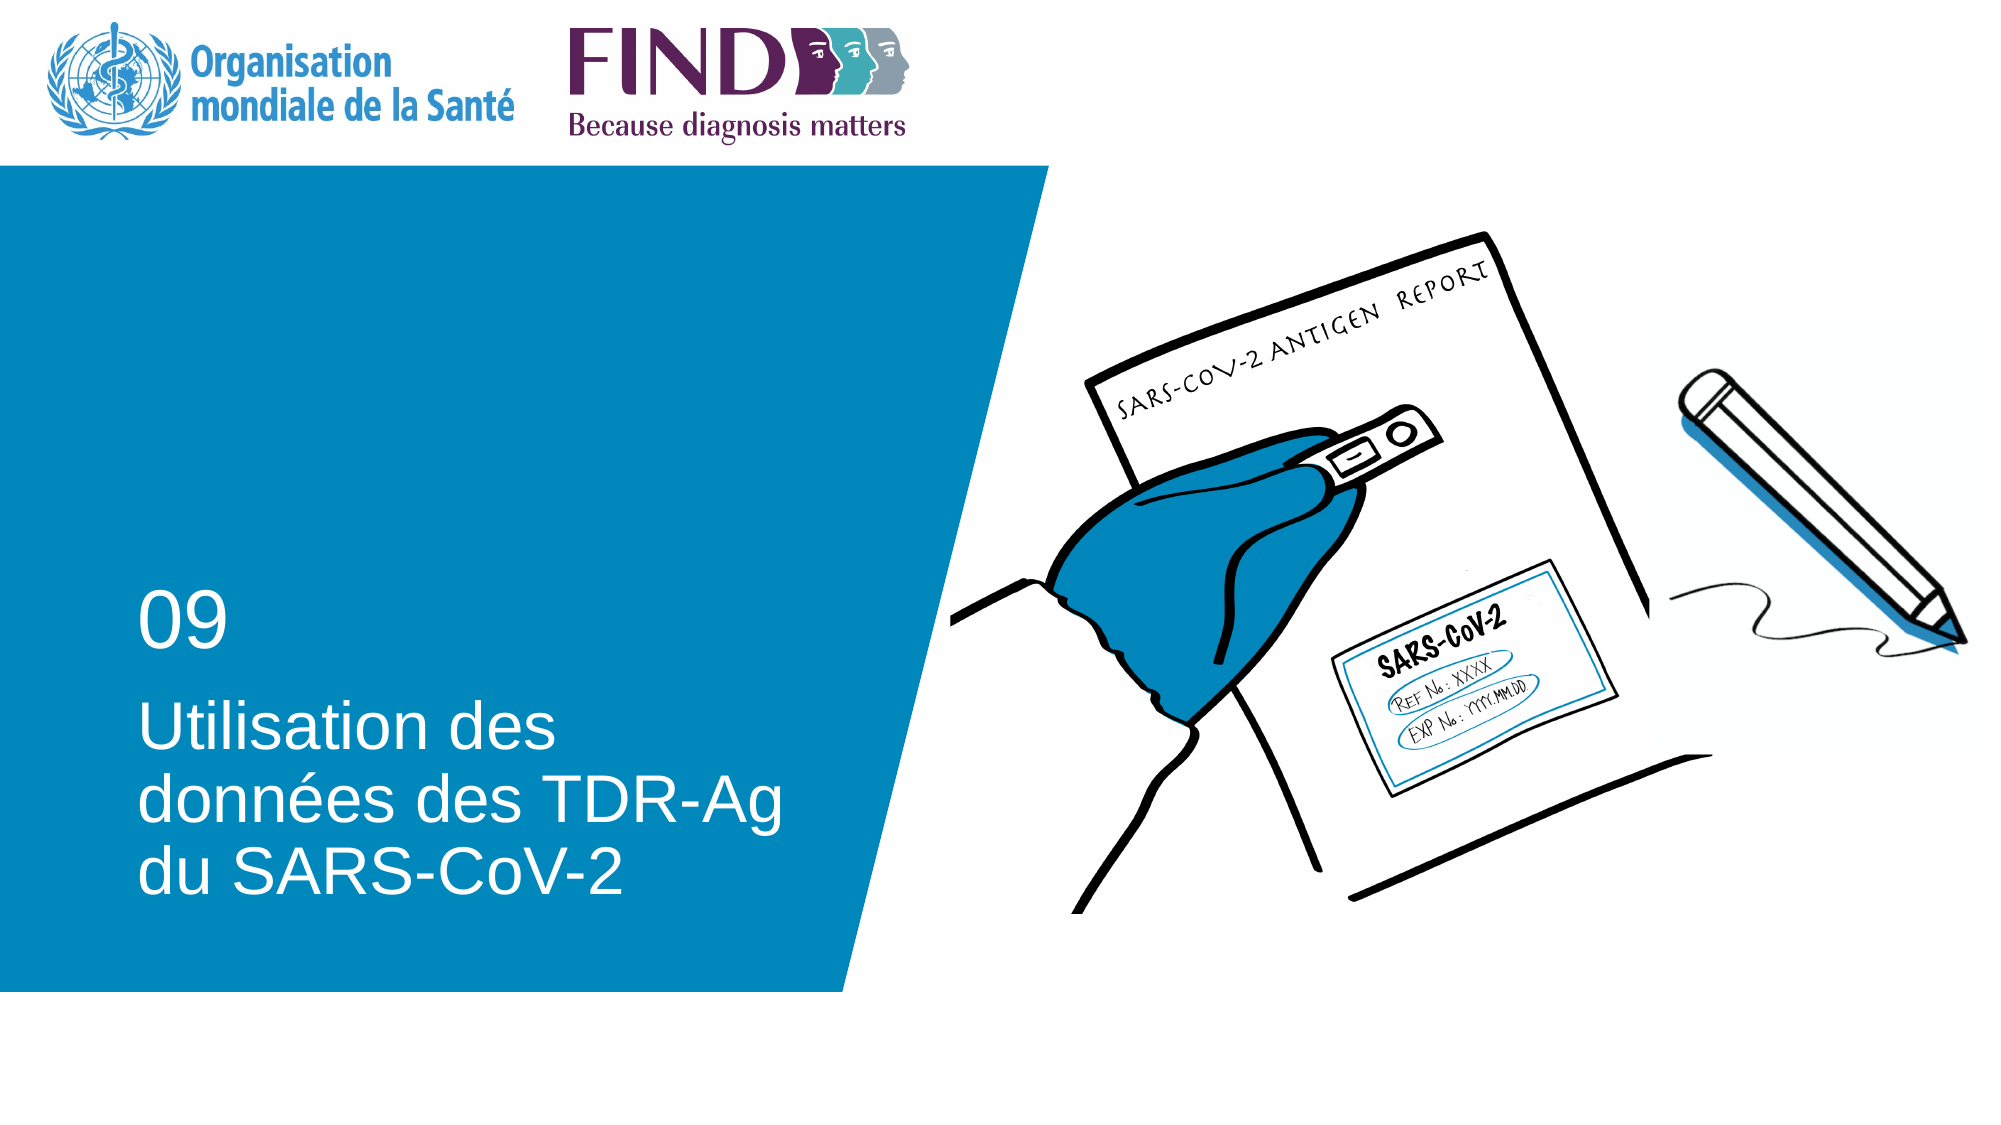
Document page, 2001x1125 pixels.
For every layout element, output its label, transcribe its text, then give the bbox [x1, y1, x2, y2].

picture [568, 26, 911, 147]
picture [929, 210, 1979, 914]
picture [47, 22, 514, 140]
subtitle Utilisation des données des TDR-Ag du SARS-CoV-2 [137, 691, 793, 911]
title 09 [137, 184, 891, 667]
